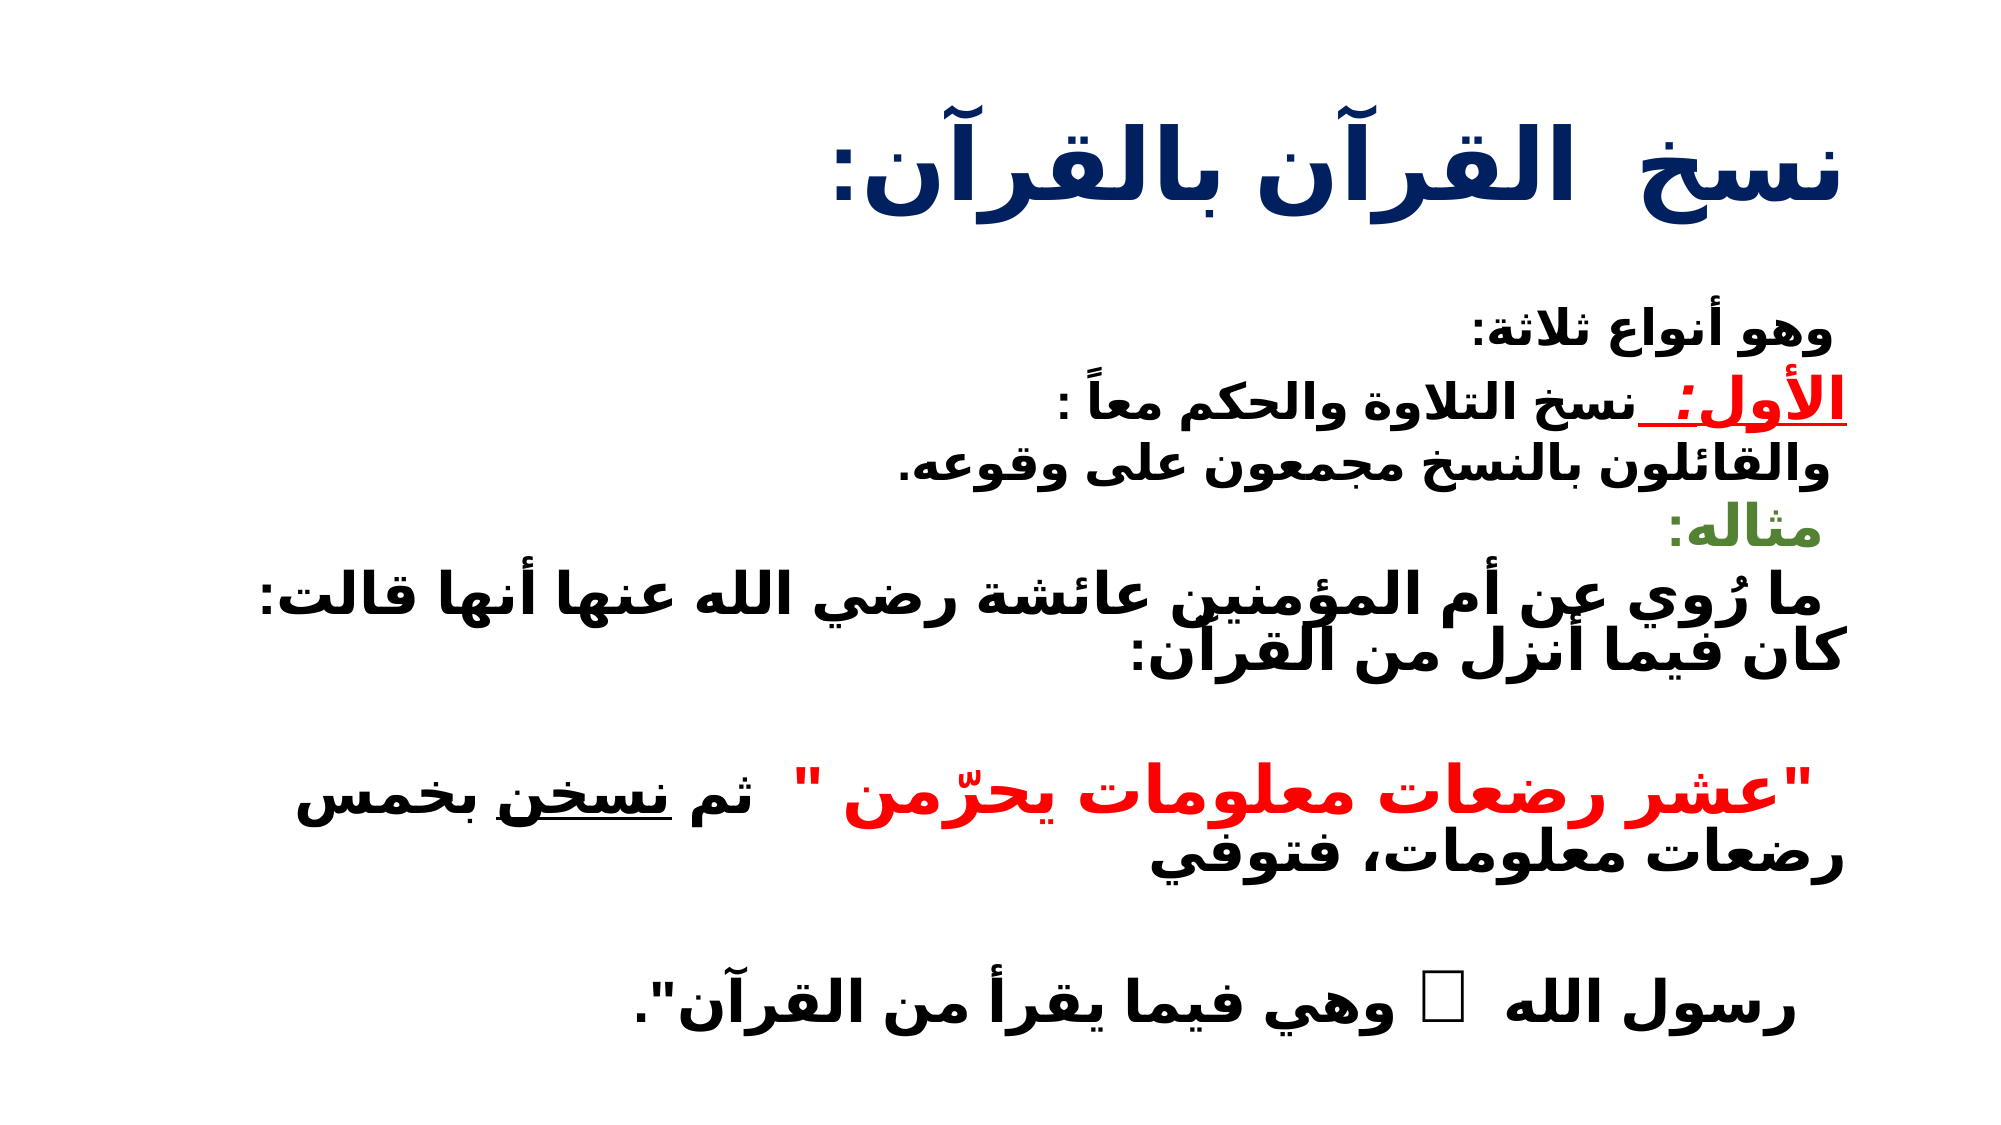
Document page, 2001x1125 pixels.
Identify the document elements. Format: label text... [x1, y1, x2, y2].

list وهو أنواع ثلاثة: الأول: نسخ التلاوة والحكم معاً : والقائلون بالنسخ مجمعون على وقوعه. مثاله: ما رُوي عن أم المؤمنين عائشة رضي الله عنها أنها قالت: كان فيما أنزل من القرآن: "عشر رضعات معلومات يحرّمن " ثم نسخن بخمس رضعات معلومات، فتوفي رسول الله  وهي فيما يقرأ من القرآن". [137, 299, 1863, 1014]
title نسخ القرآن بالقرآن: [137, 59, 1863, 278]
